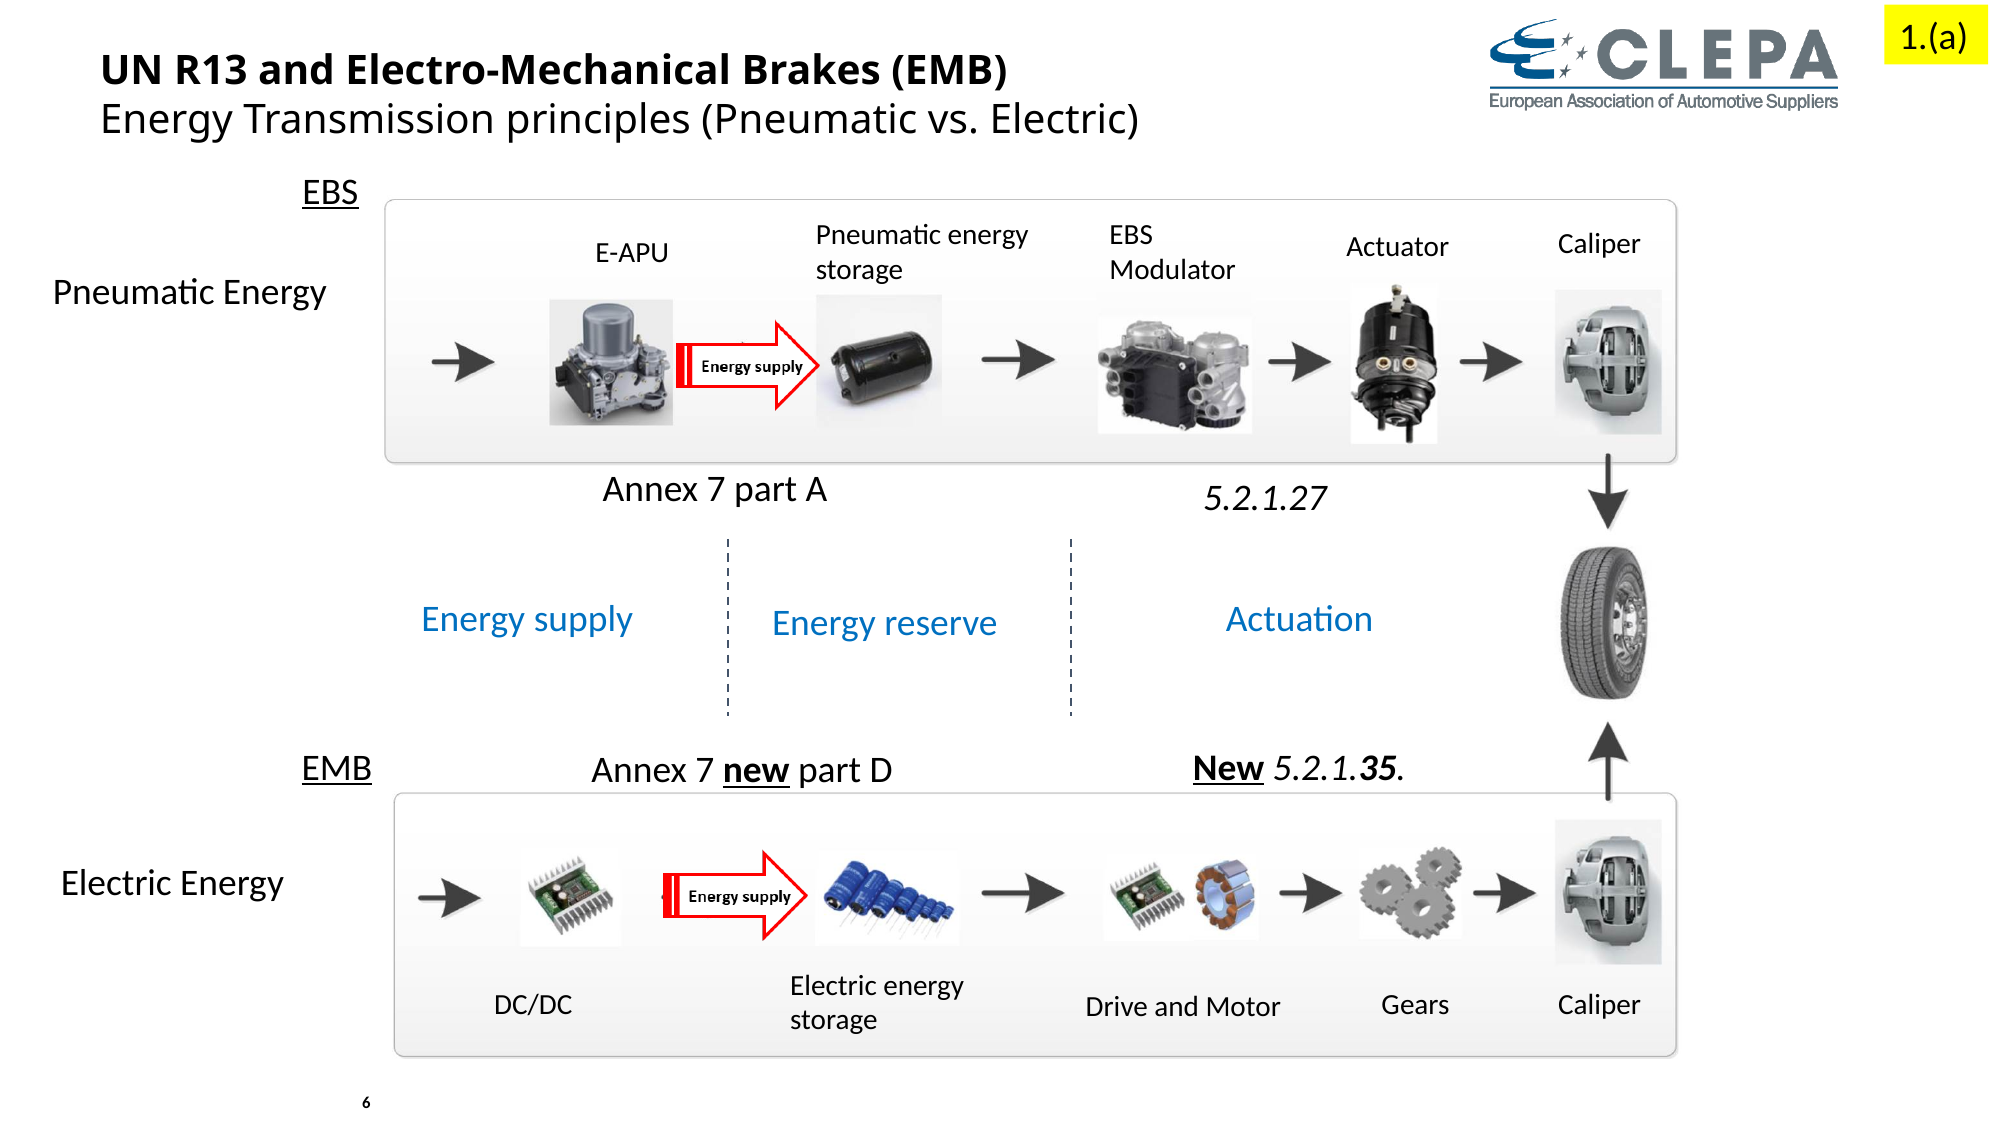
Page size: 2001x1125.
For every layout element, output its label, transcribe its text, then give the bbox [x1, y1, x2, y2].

text_box Pneumatic Energy [38, 259, 361, 320]
picture [1490, 19, 1838, 112]
text_box UN R13 and Electro-Mechanical Brakes (EMB) Energy Transmission principles (Pneumatic vs. Electric) [84, 22, 1243, 164]
text_box EMB [286, 735, 361, 795]
picture [361, 174, 1695, 1071]
text_box Electric Energy [46, 850, 361, 911]
text_box EBS [287, 159, 374, 219]
text_box 6 [326, 1087, 386, 1118]
text_box 1.(a) [1884, 4, 1989, 65]
